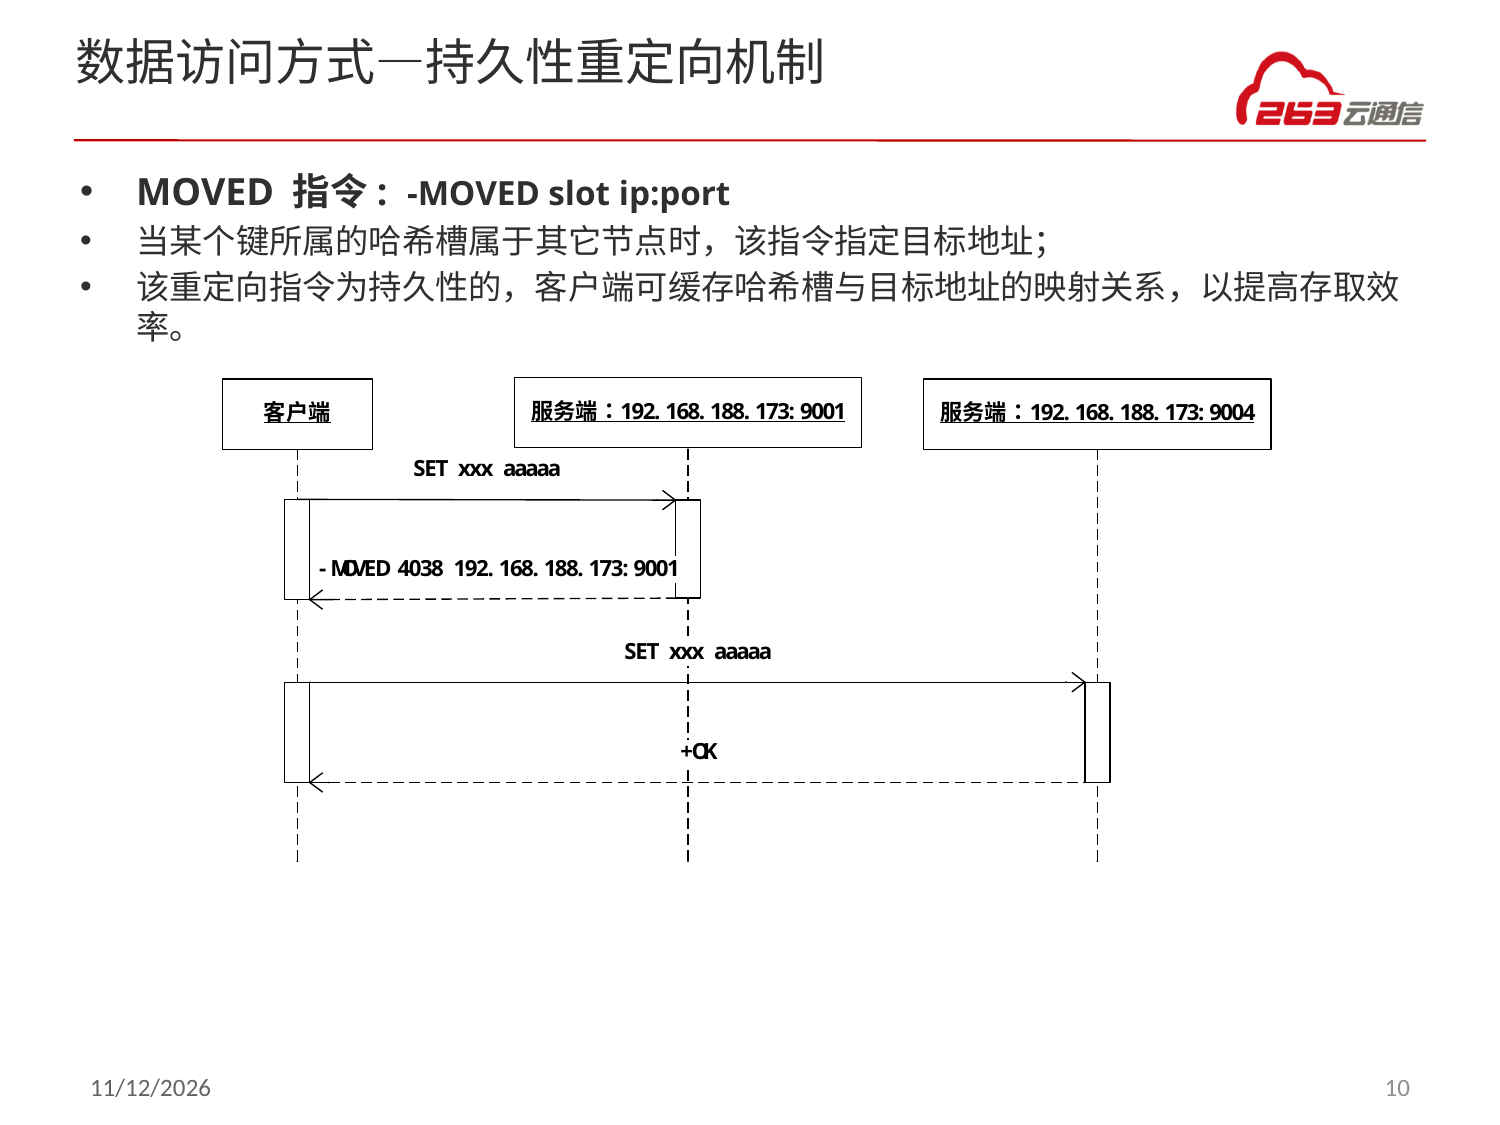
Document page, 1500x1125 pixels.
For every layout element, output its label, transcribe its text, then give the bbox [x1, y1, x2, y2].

picture [218, 373, 1276, 866]
picture [1230, 37, 1430, 141]
title 数据访问方式—持久性重定向机制 [75, 30, 1235, 136]
list MOVED 指令: -MOVED slot ip:port 当某个键所属的哈希槽属于其它节点时，该指令指定目标地址； 该重定向指令为持久性的，客户端可缓存哈希槽与目标地址的映射关系，以提高存取效率。 [64, 160, 1415, 375]
